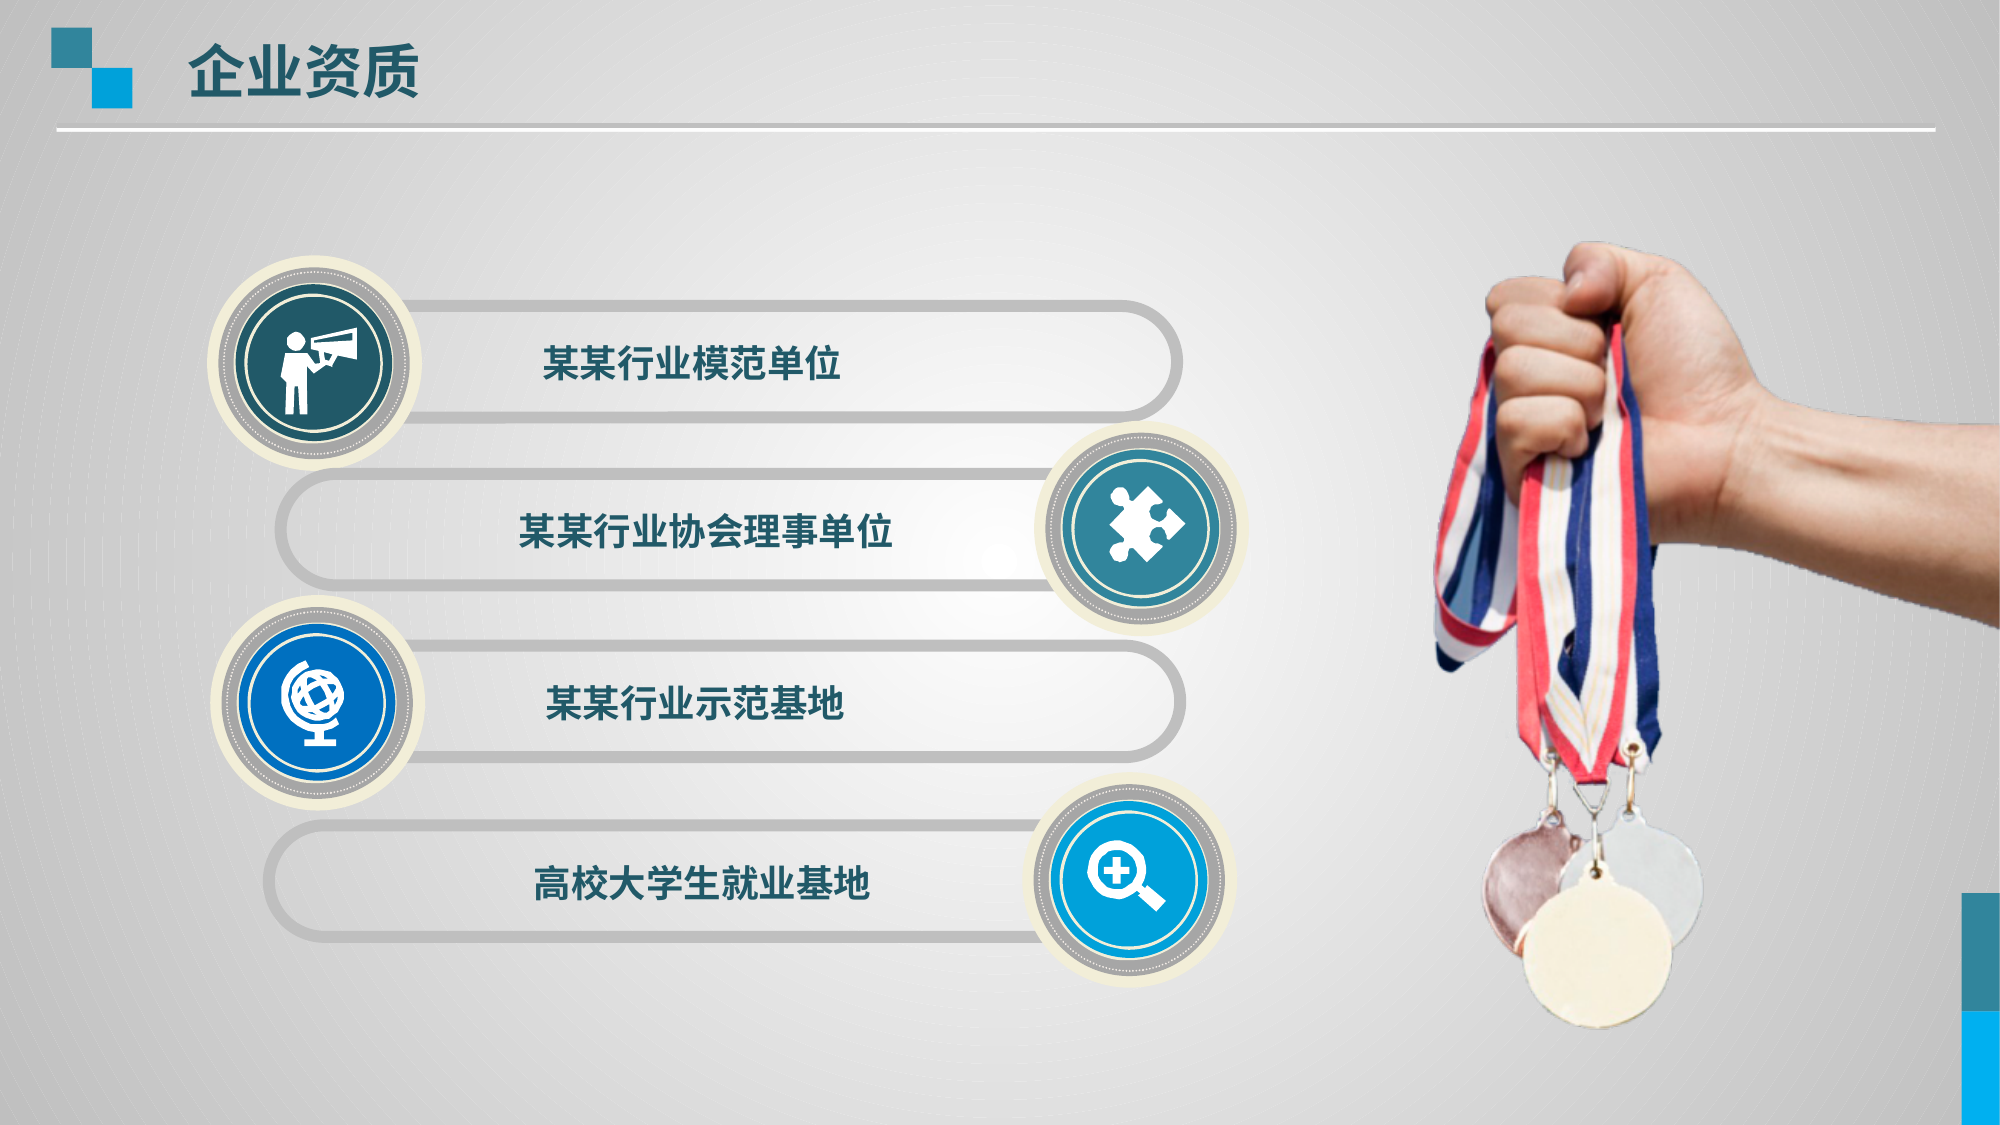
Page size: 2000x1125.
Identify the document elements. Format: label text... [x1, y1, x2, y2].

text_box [206, 255, 1178, 472]
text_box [210, 594, 1181, 811]
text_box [280, 420, 1250, 637]
picture [1422, 231, 2000, 1040]
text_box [268, 771, 1238, 988]
text_box 企业资质 [173, 27, 611, 113]
